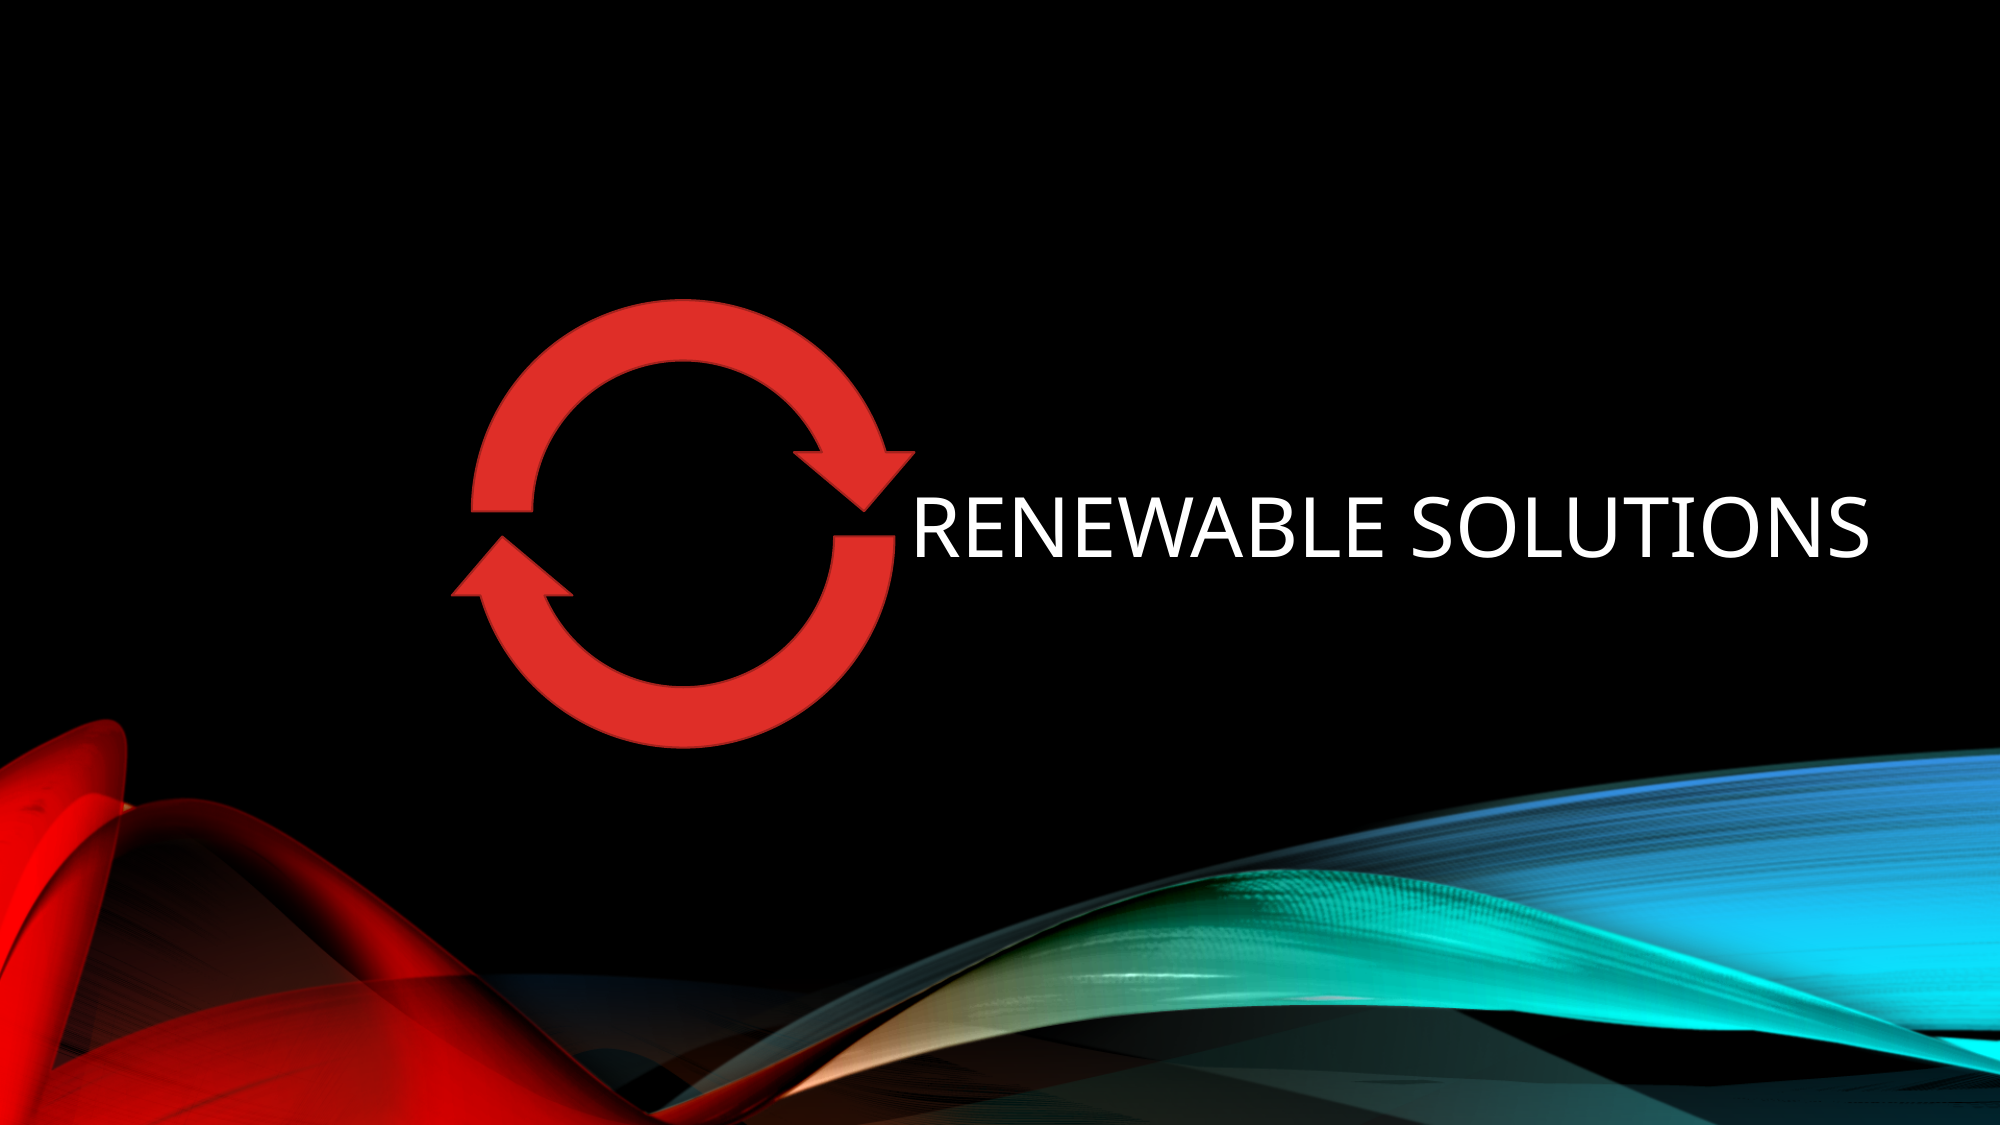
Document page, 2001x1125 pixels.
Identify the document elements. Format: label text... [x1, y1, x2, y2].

text_box [470, 299, 916, 513]
title Renewable solutions [112, 123, 1888, 584]
picture [0, 717, 2000, 1125]
text_box [450, 535, 896, 749]
